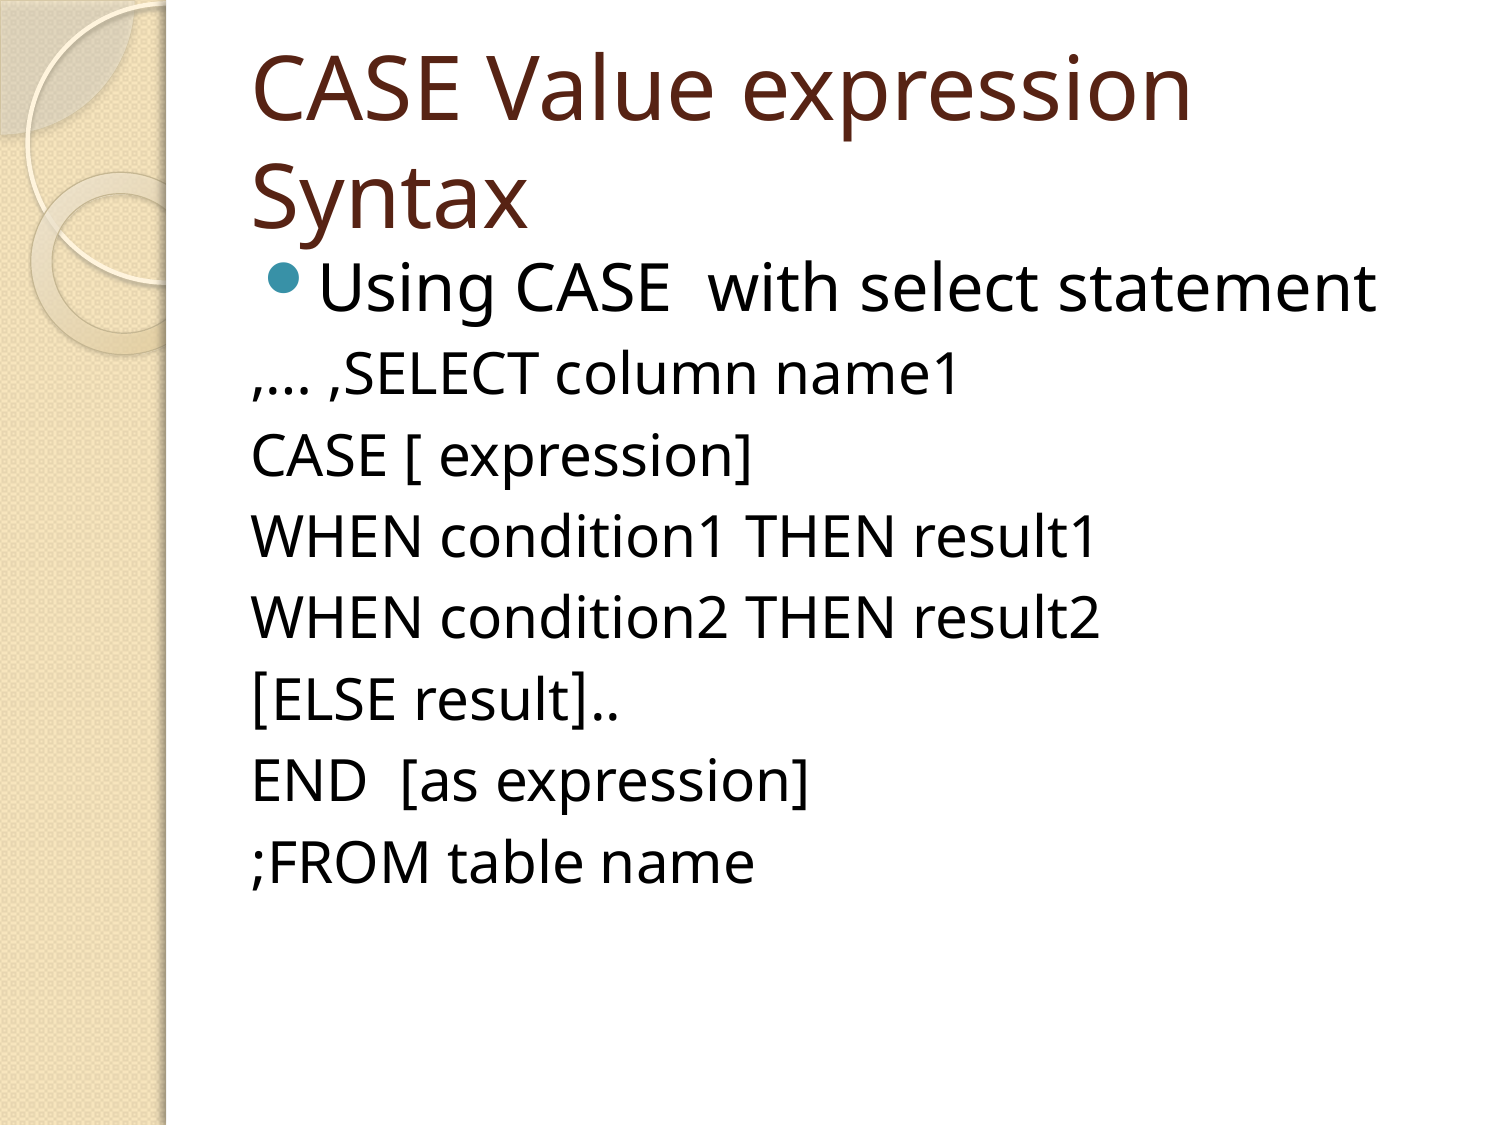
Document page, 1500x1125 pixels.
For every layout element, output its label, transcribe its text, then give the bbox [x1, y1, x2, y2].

list Using CASE with select statement SELECT column name1, …, CASE [ expression] WHEN condition1 THEN result1 WHEN condition2 THEN result2 ..[ELSE result] END [as expression] FROM table name; [235, 237, 1466, 1025]
title CASE Value expression Syntax [235, 45, 1466, 233]
